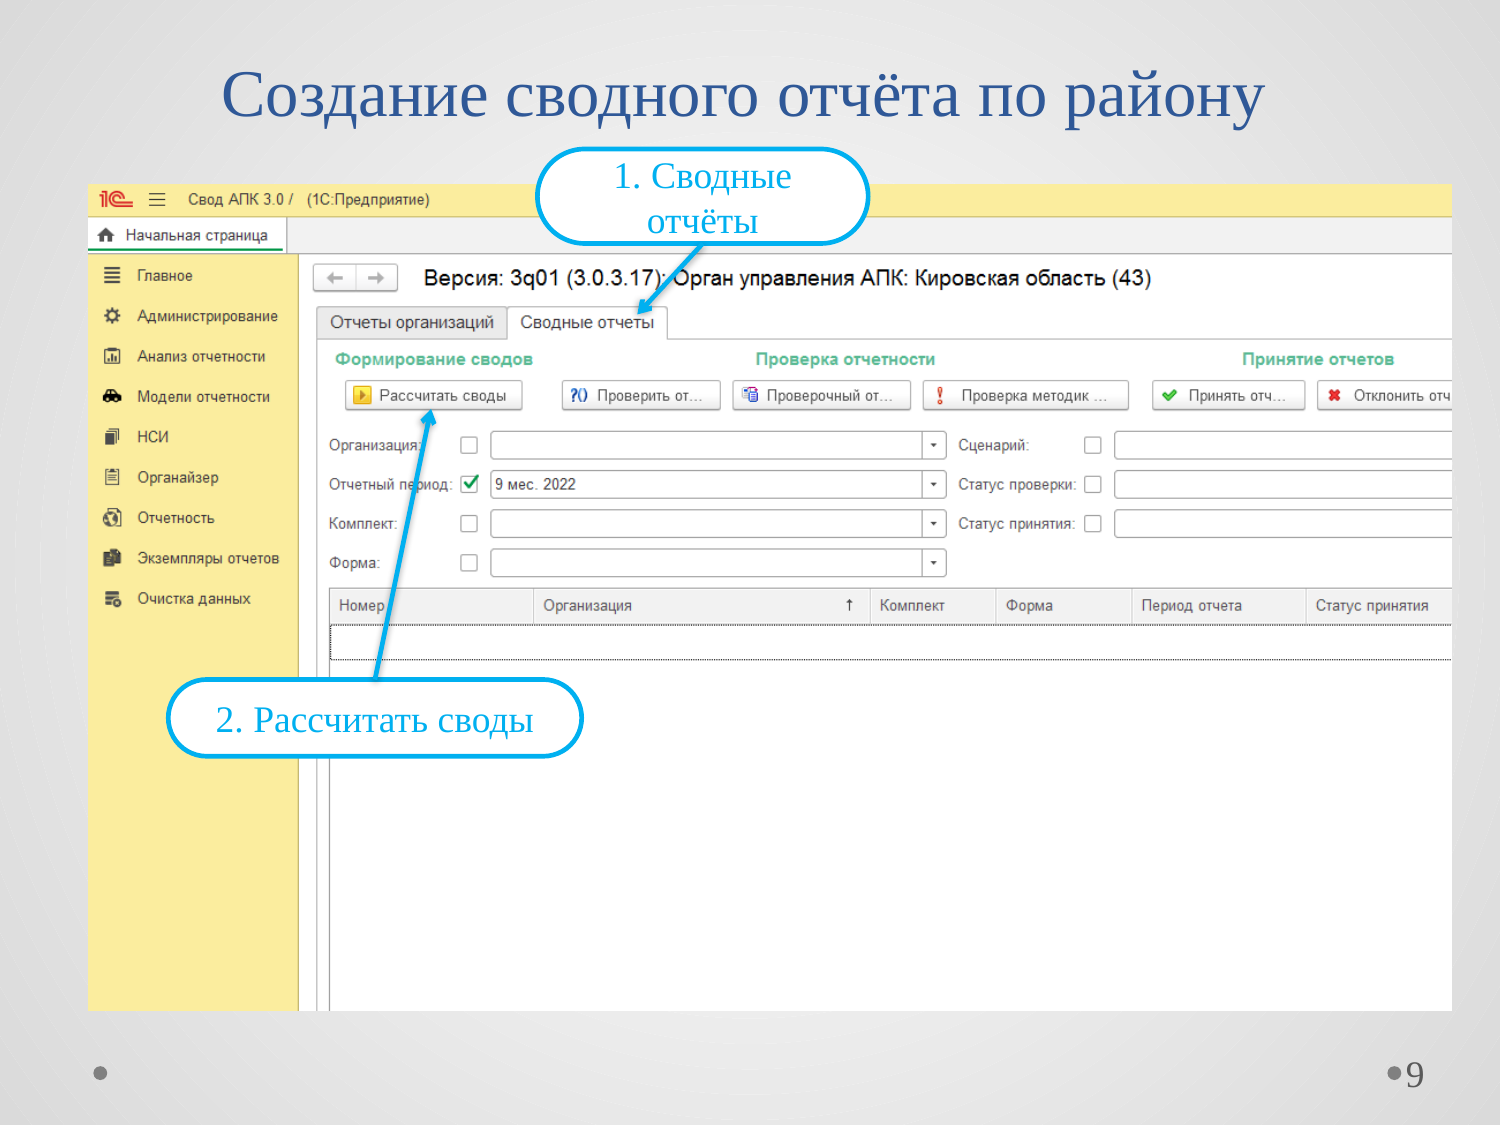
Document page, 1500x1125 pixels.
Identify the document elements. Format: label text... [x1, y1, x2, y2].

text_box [167, 408, 582, 757]
picture [88, 184, 1452, 1011]
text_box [537, 148, 869, 315]
slide_number 9 [1401, 1042, 1494, 1103]
text_box Создание сводного отчёта по району [159, 54, 1329, 138]
